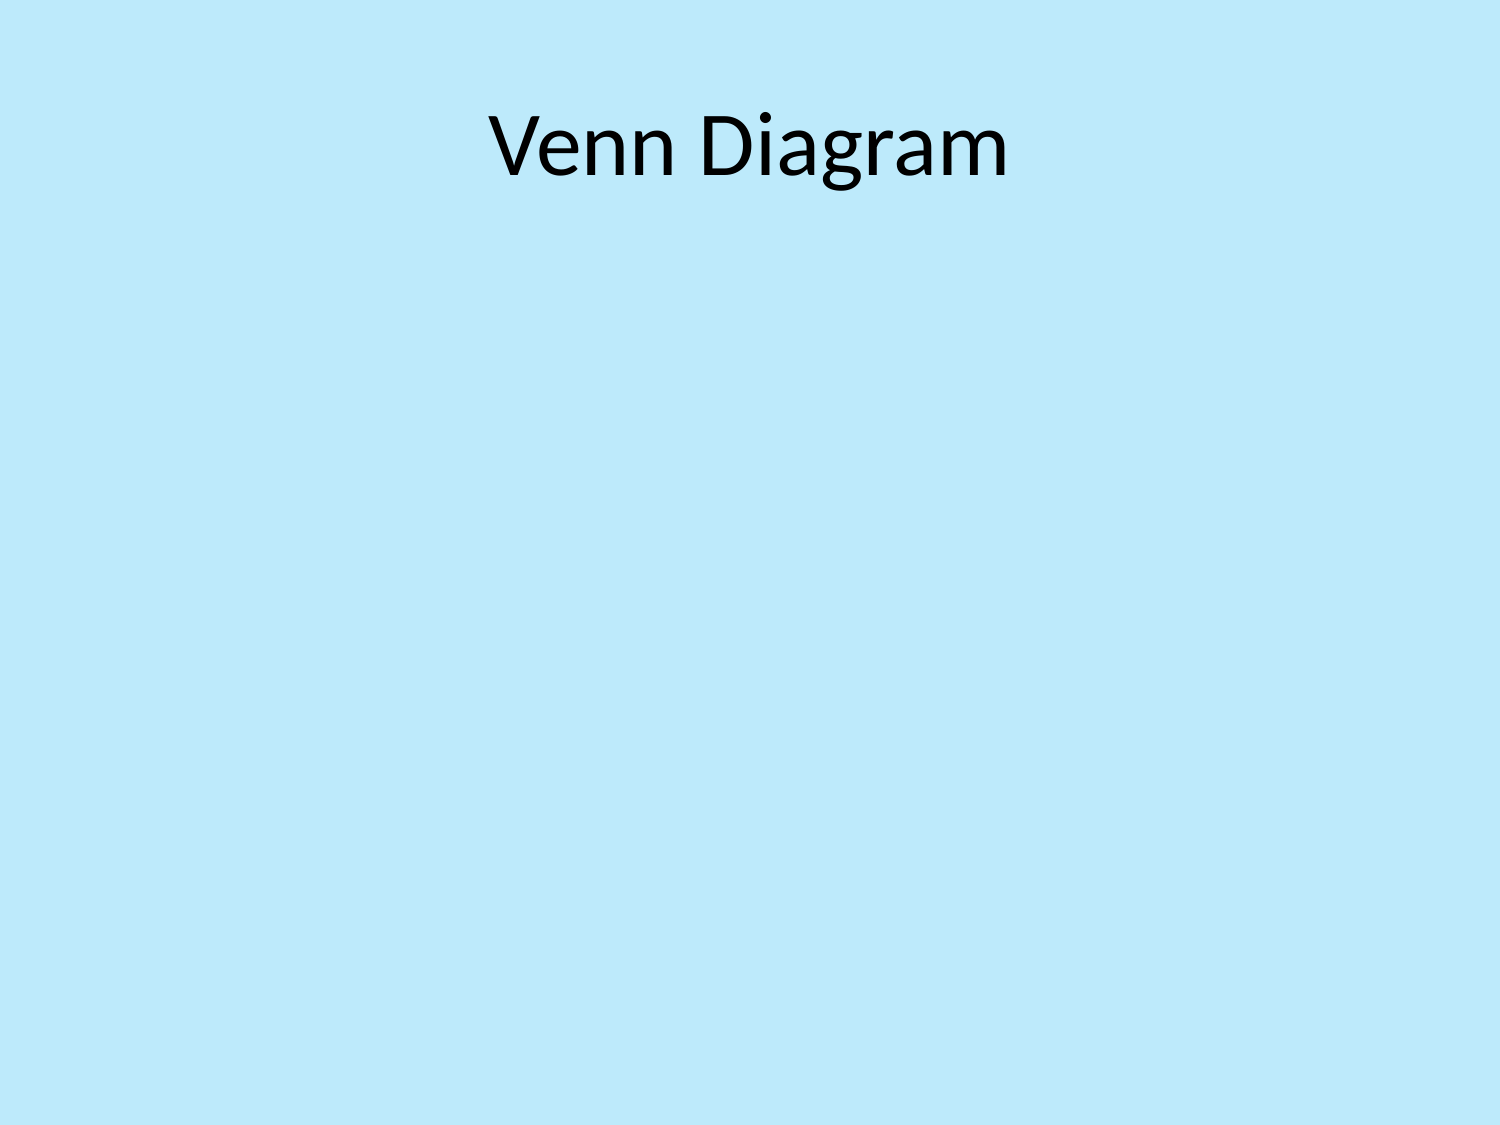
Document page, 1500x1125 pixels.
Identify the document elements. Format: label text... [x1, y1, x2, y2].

title Venn Diagram [75, 45, 1425, 233]
